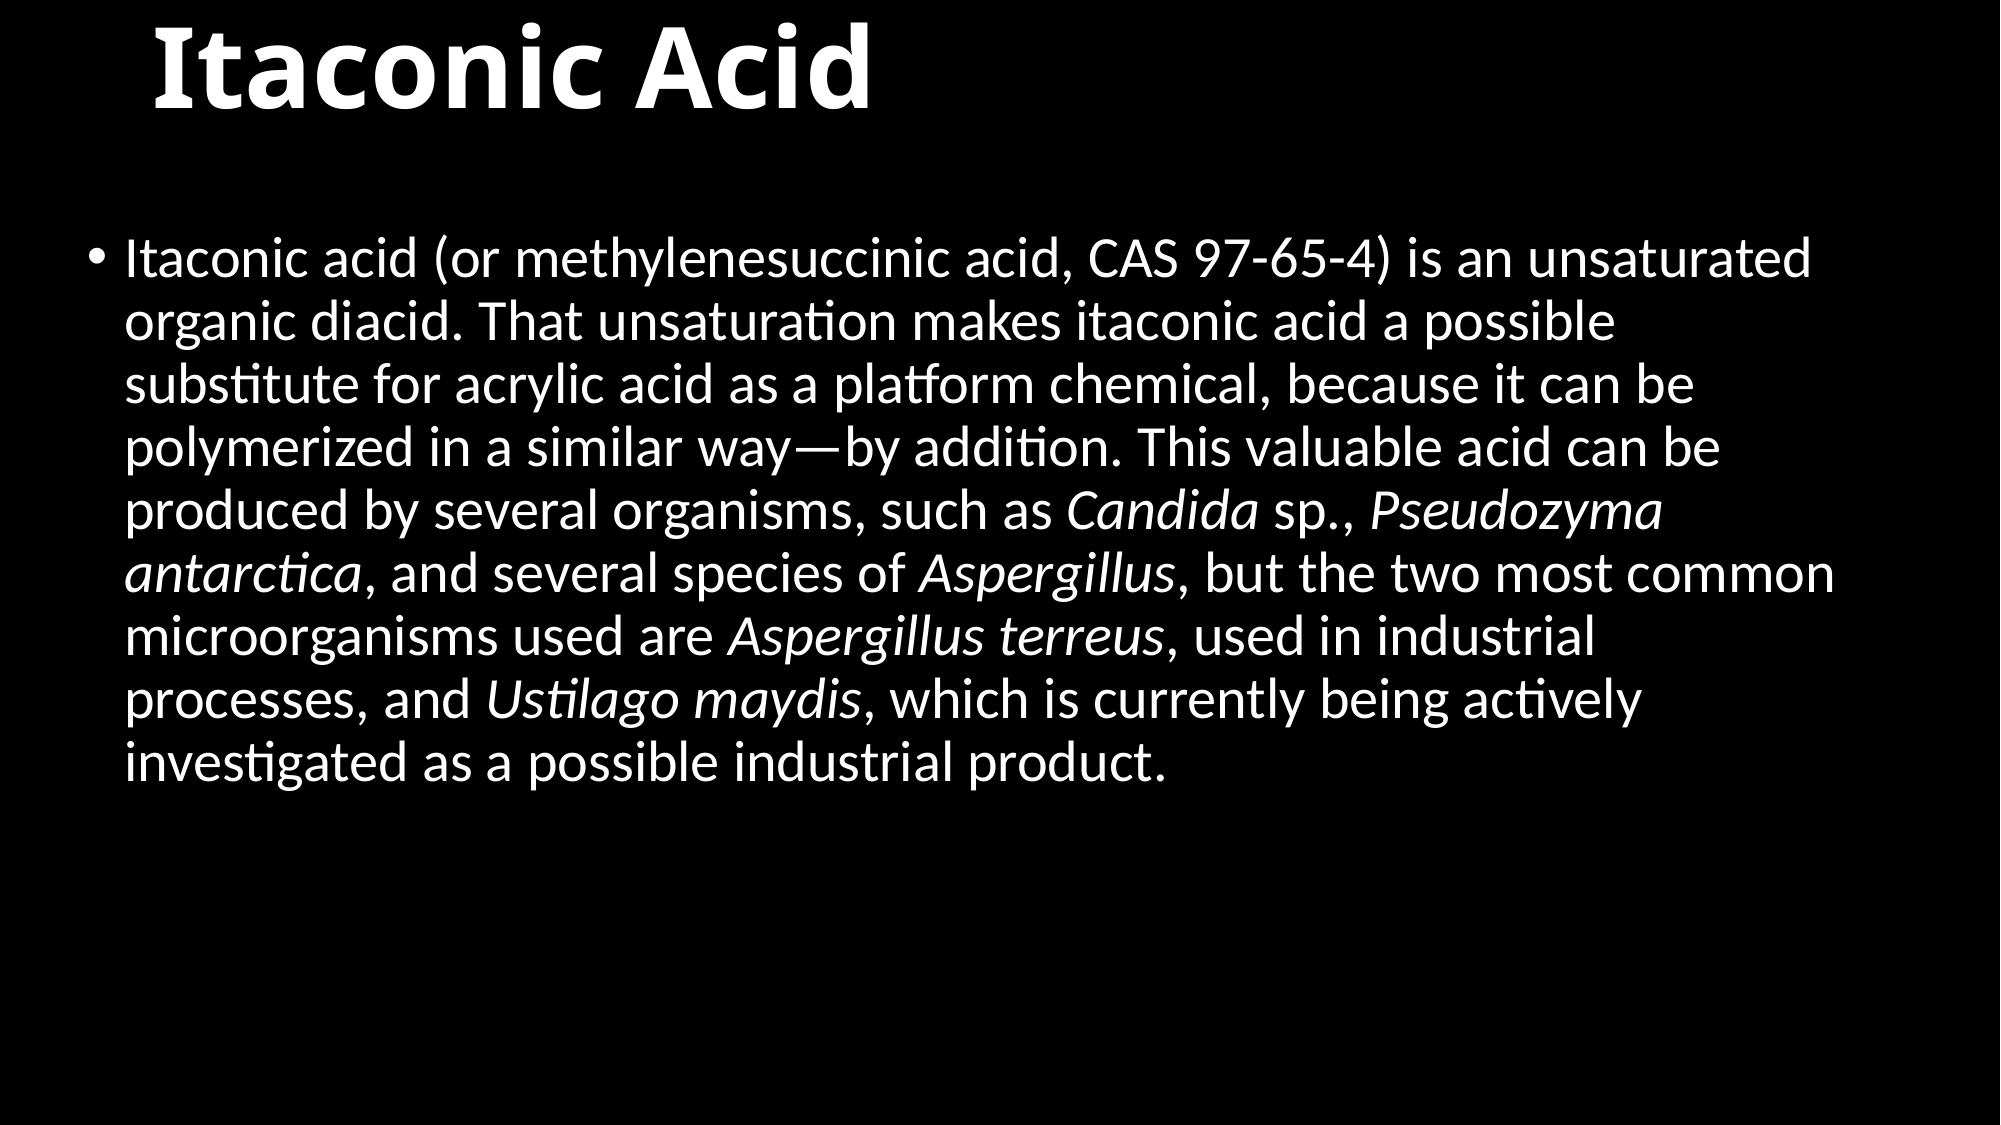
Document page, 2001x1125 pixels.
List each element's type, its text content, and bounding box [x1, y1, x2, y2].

title Itaconic Acid [137, 59, 1863, 219]
list Itaconic acid (or methylenesuccinic acid, CAS 97-65-4) is an unsaturated organic diacid. That unsaturation makes itaconic acid a possible substitute for acrylic acid as a platform chemical, because it can be polymerized in a similar way—by addition. This valuable acid can be produced by several organisms, such as Candida sp., Pseudozyma antarctica, and several species of Aspergillus, but the two most common microorganisms used are Aspergillus terreus, used in industrial processes, and Ustilago maydis, which is currently being actively investigated as a possible industrial product. [71, 219, 1863, 1082]
